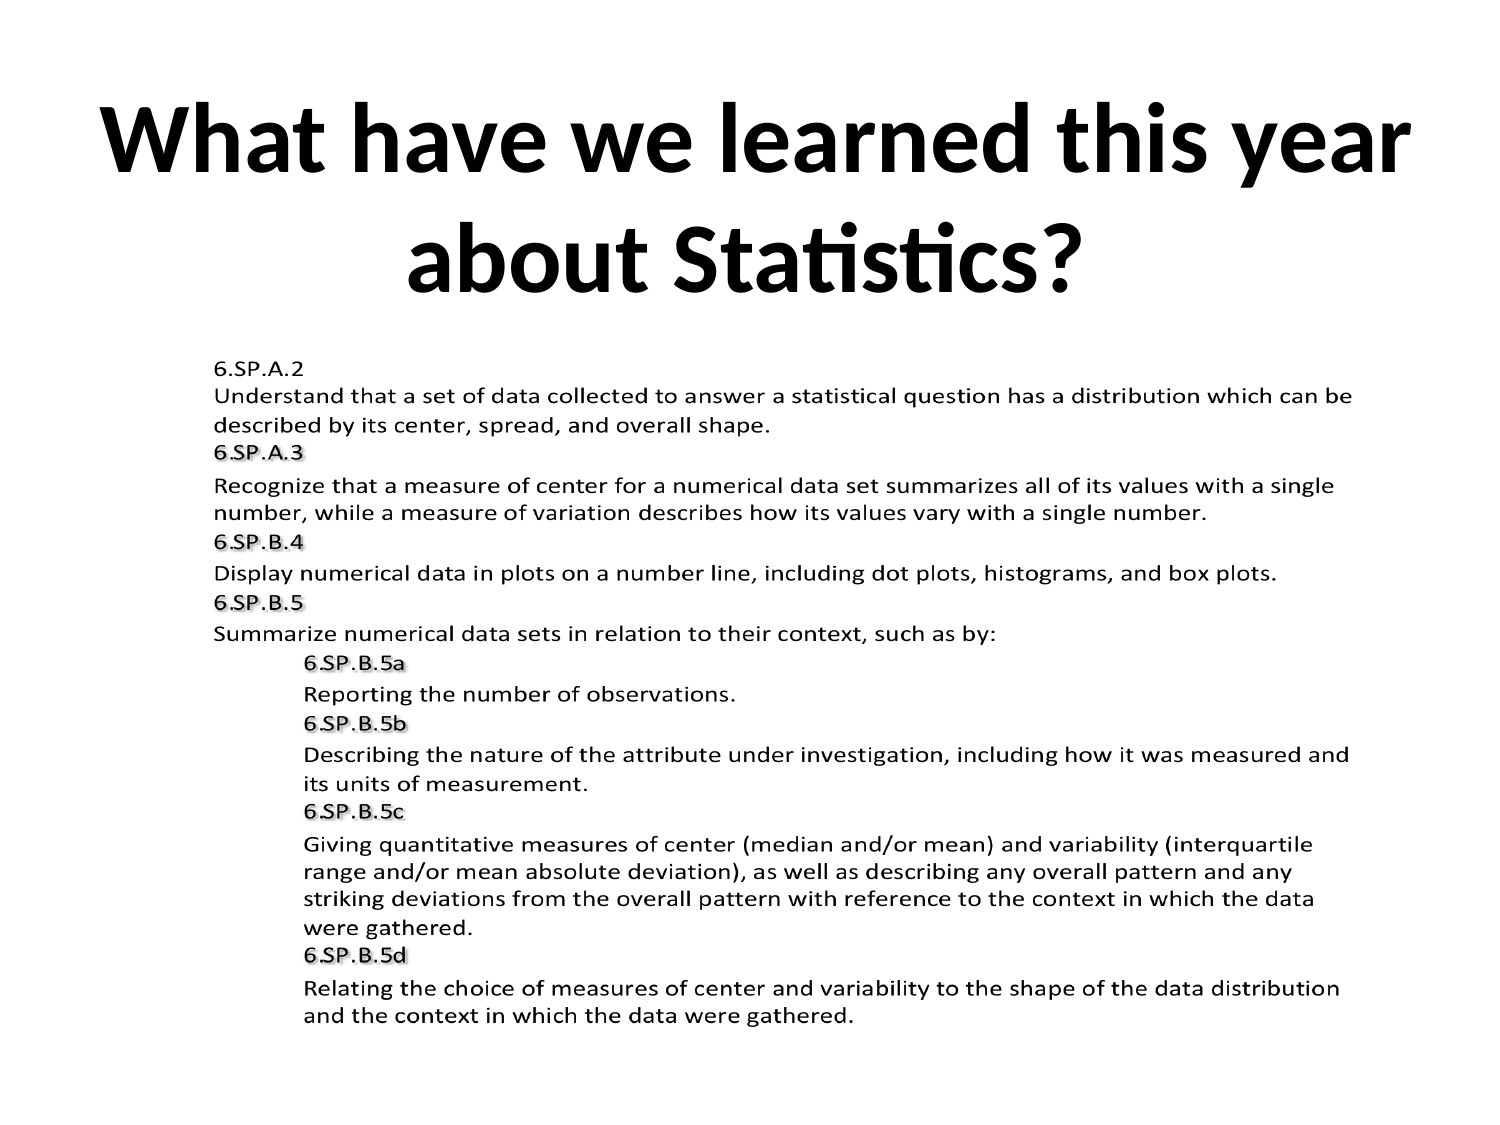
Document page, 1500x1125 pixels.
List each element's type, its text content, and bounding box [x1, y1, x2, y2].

title What have we learned this year about Statistics? [69, 71, 1445, 313]
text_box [187, 355, 1383, 1084]
